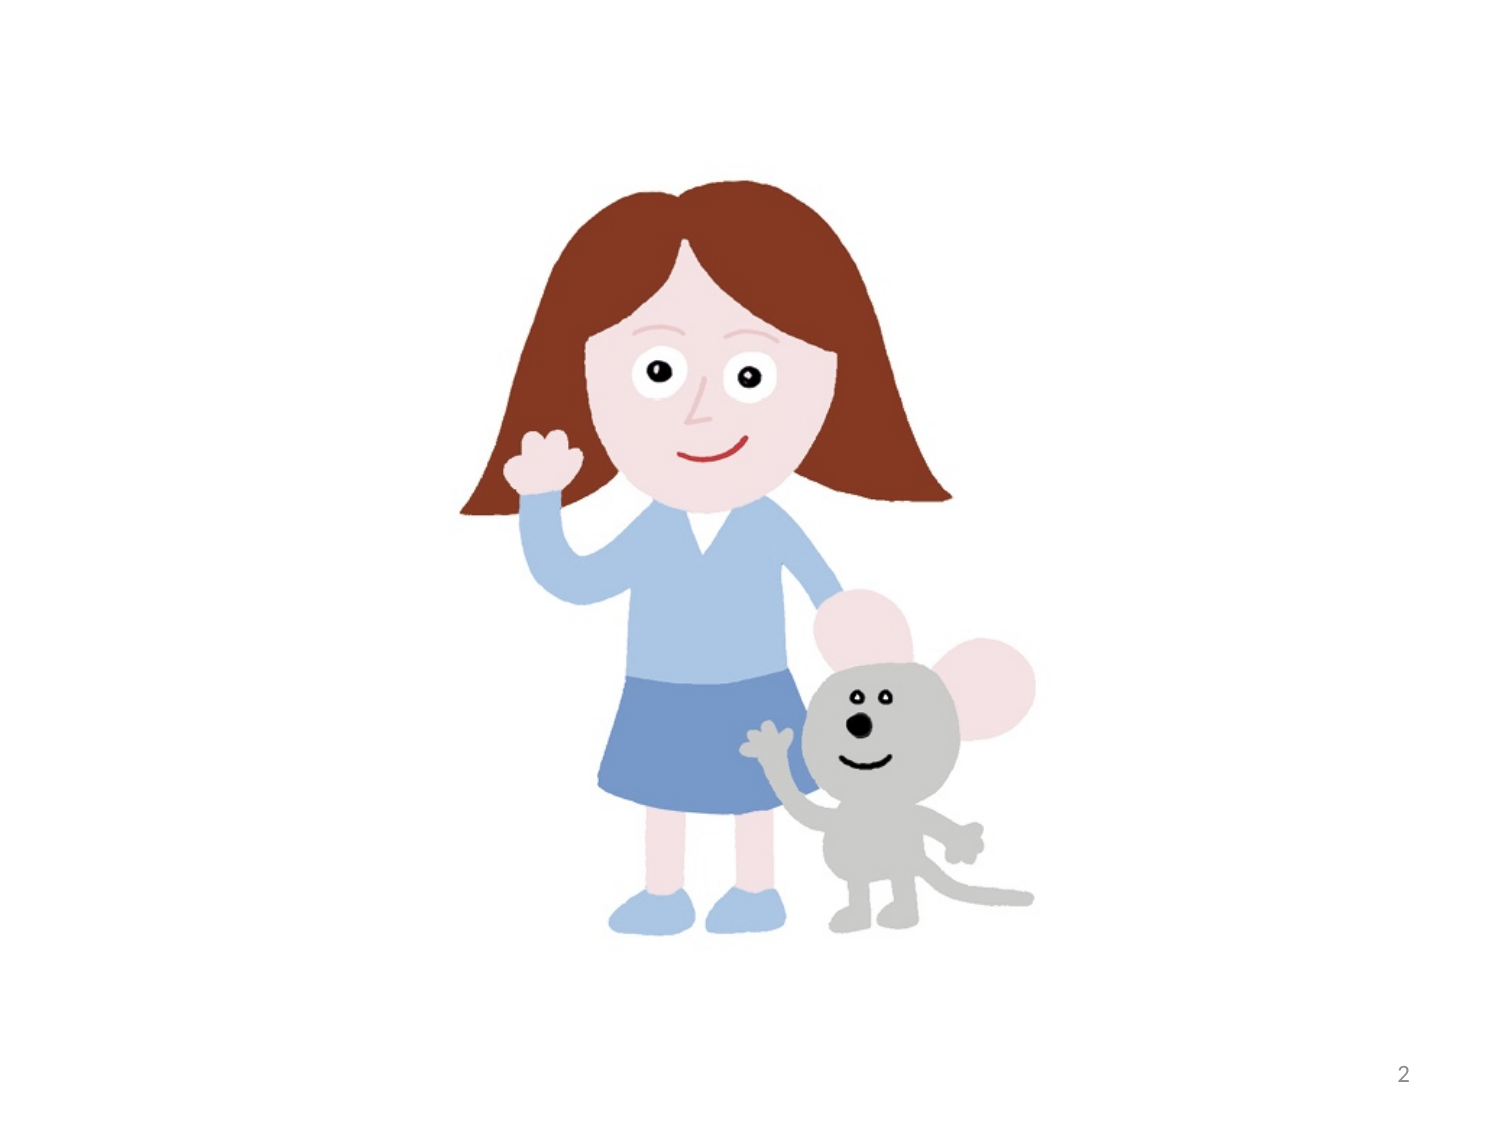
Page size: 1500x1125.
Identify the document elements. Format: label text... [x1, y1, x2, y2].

slide_number 2 [1074, 1042, 1425, 1103]
picture [405, 162, 1104, 966]
